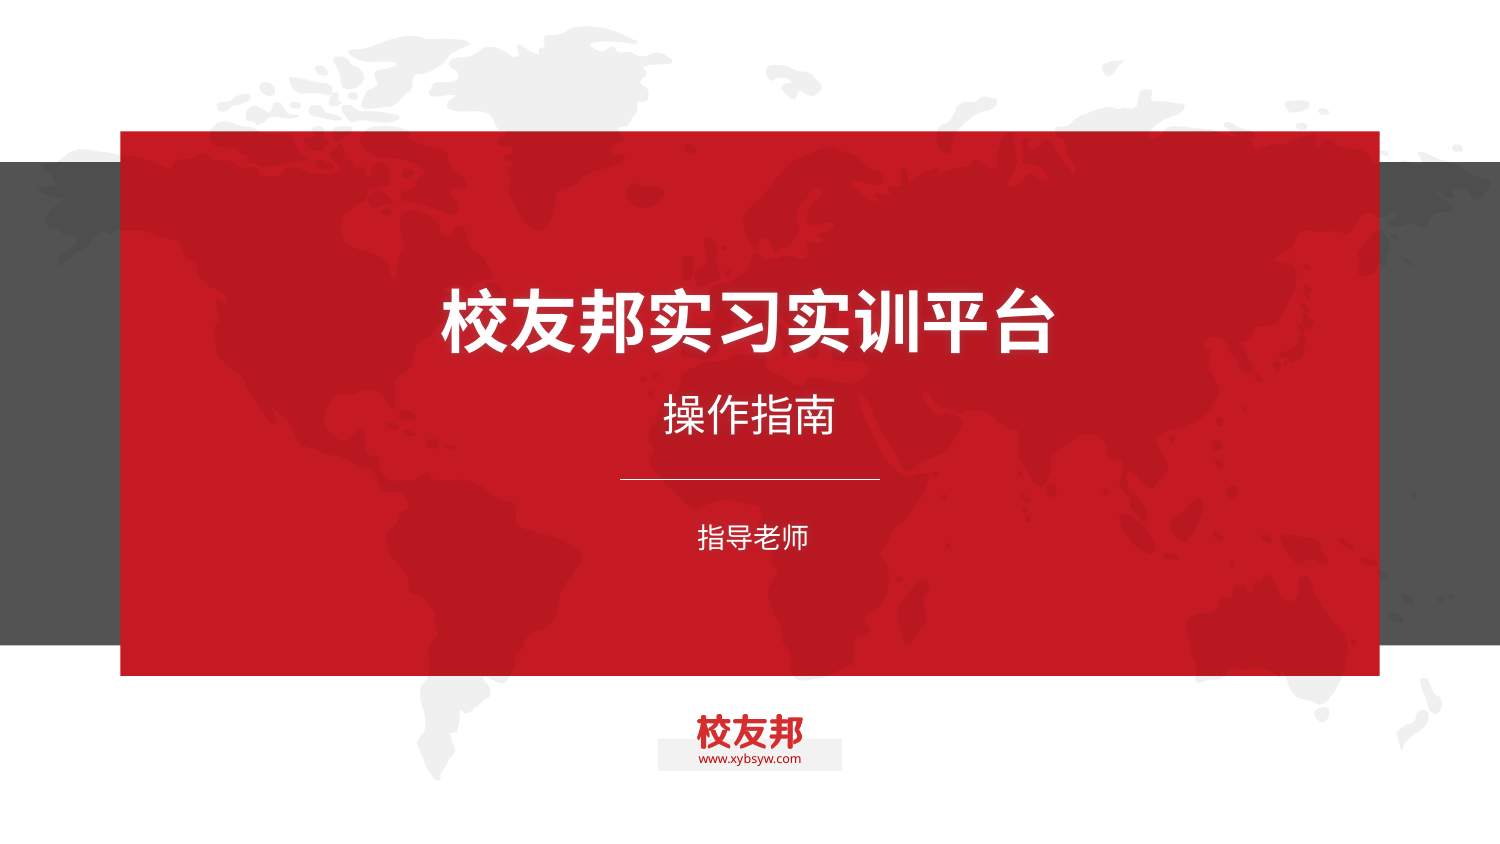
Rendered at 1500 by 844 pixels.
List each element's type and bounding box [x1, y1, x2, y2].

picture [0, 3, 1500, 844]
text_box [657, 714, 843, 774]
